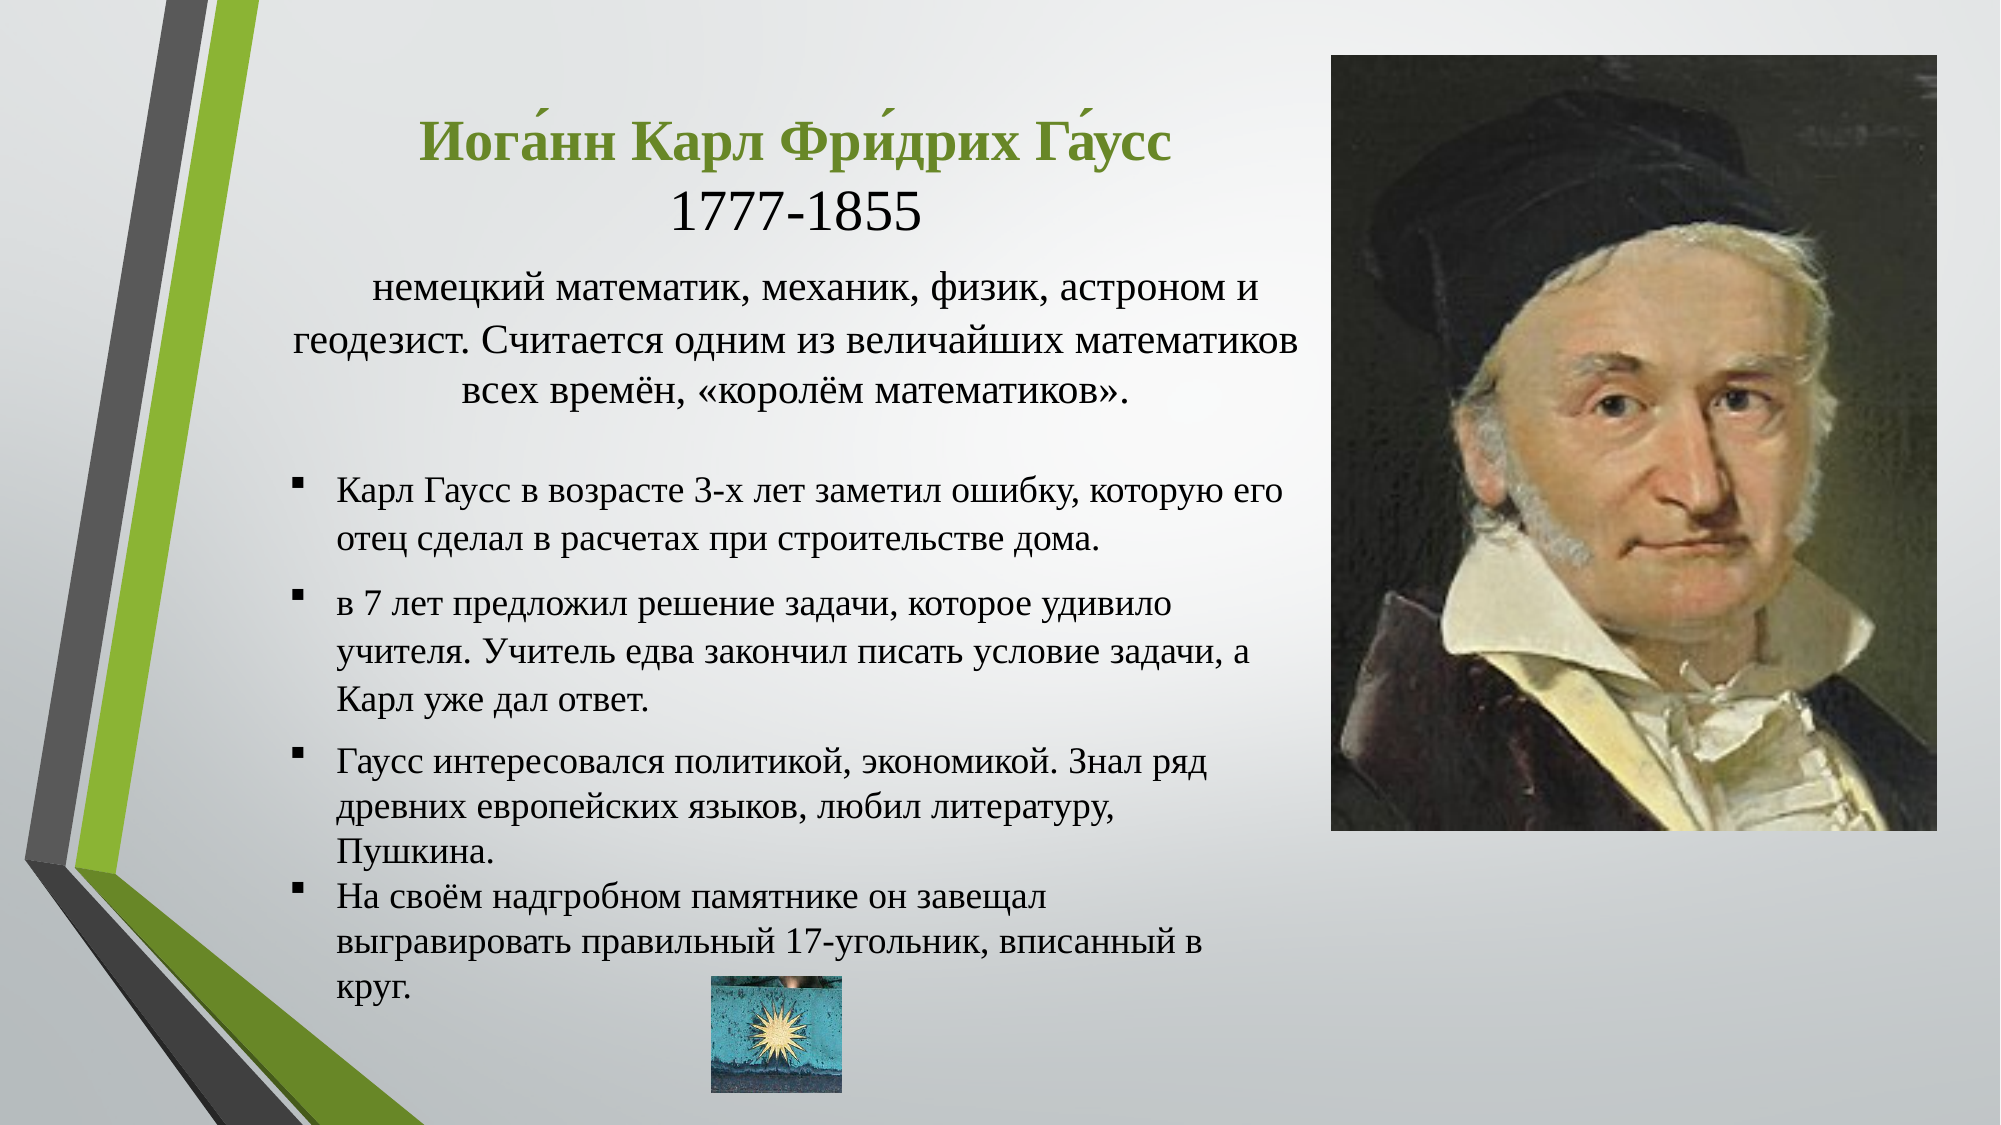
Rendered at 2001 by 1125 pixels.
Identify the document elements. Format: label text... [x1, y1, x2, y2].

title Иога́нн Карл Фри́дрих Га́усс 1777-1855 немецкий математик, механик, физик, астроном и геодезист. Считается одним из величайших математиков всех времён, «королём математиков». [274, 59, 1318, 455]
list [1331, 55, 1937, 832]
picture [711, 976, 843, 1093]
text_box Карл Гаусс в возрасте 3-х лет заметил ошибку, которую его отец сделал в расчетах при строительстве дома. в 7 лет предложил решение задачи, которое удивило учителя. Учитель едва закончил писать условие задачи, а Карл уже дал ответ. Гаусс интересовался политикой, экономикой. Знал ряд древних европейских языков, любил литературу, Пушкина. На своём надгробном памятнике он завещал выгравировать правильный 17-угольник, вписанный в круг. [274, 454, 1304, 1013]
